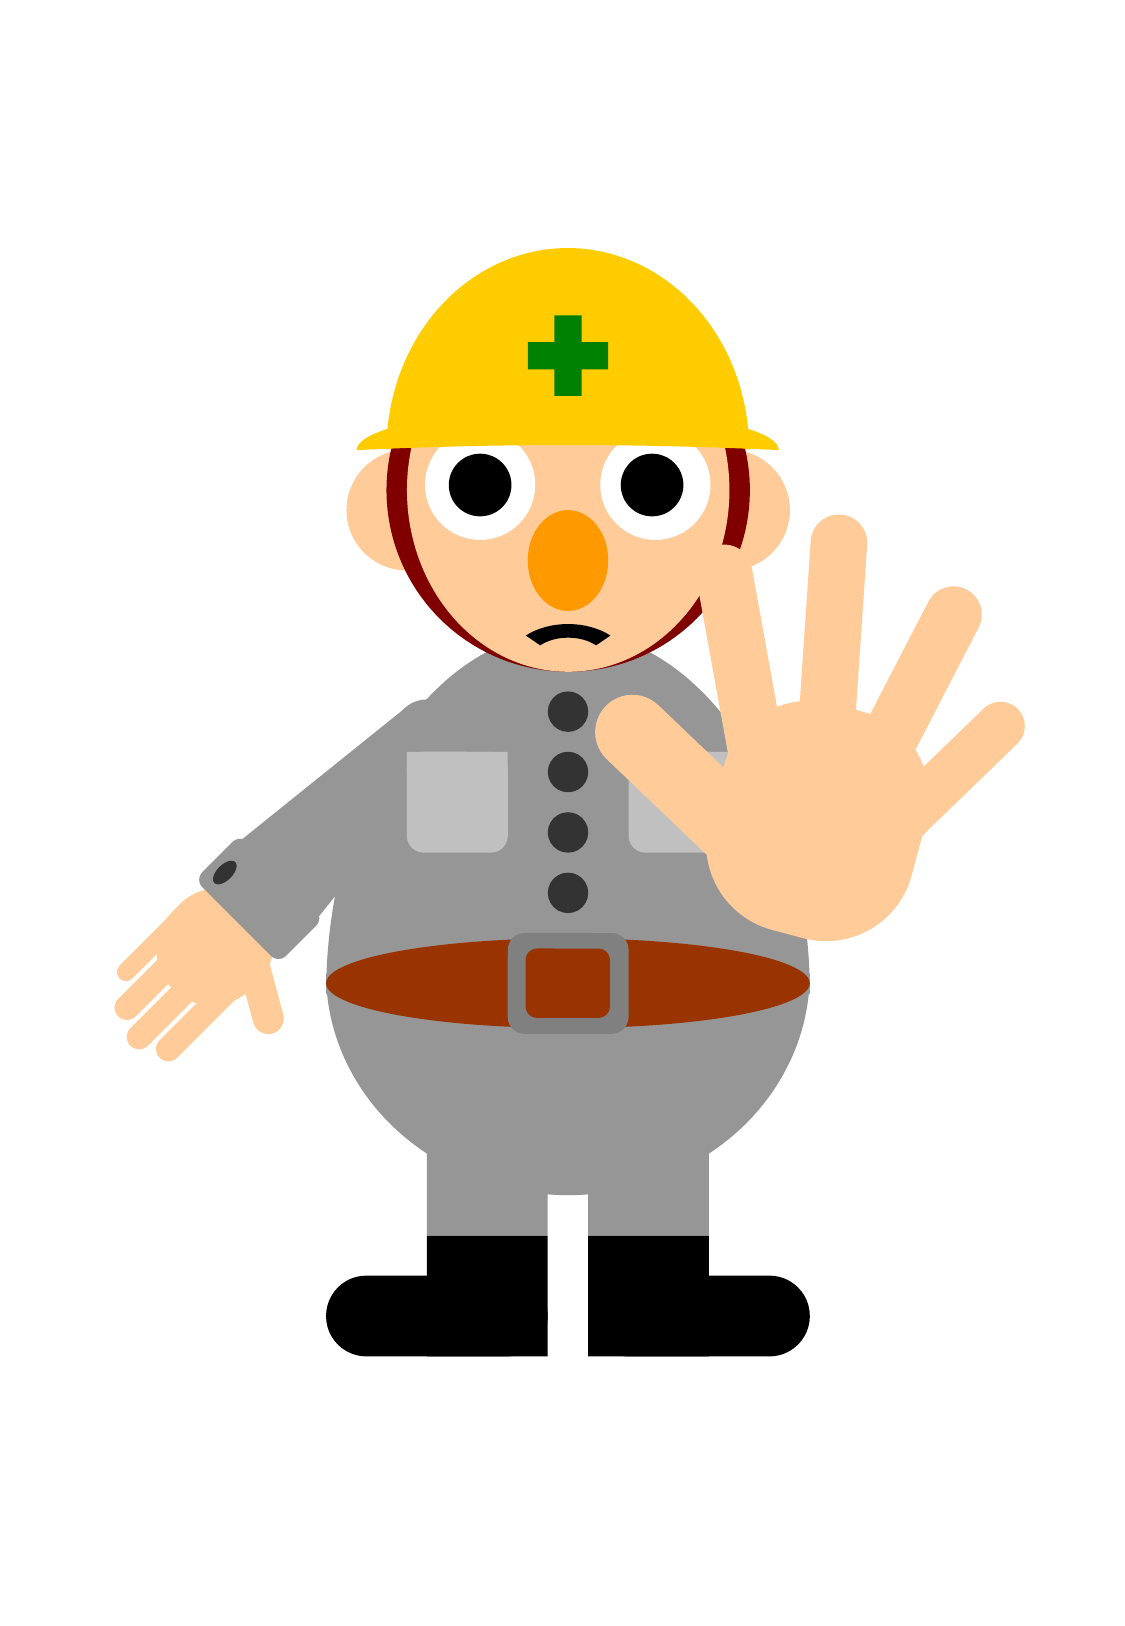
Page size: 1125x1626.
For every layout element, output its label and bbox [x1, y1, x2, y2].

text_box [71, 247, 1046, 1357]
